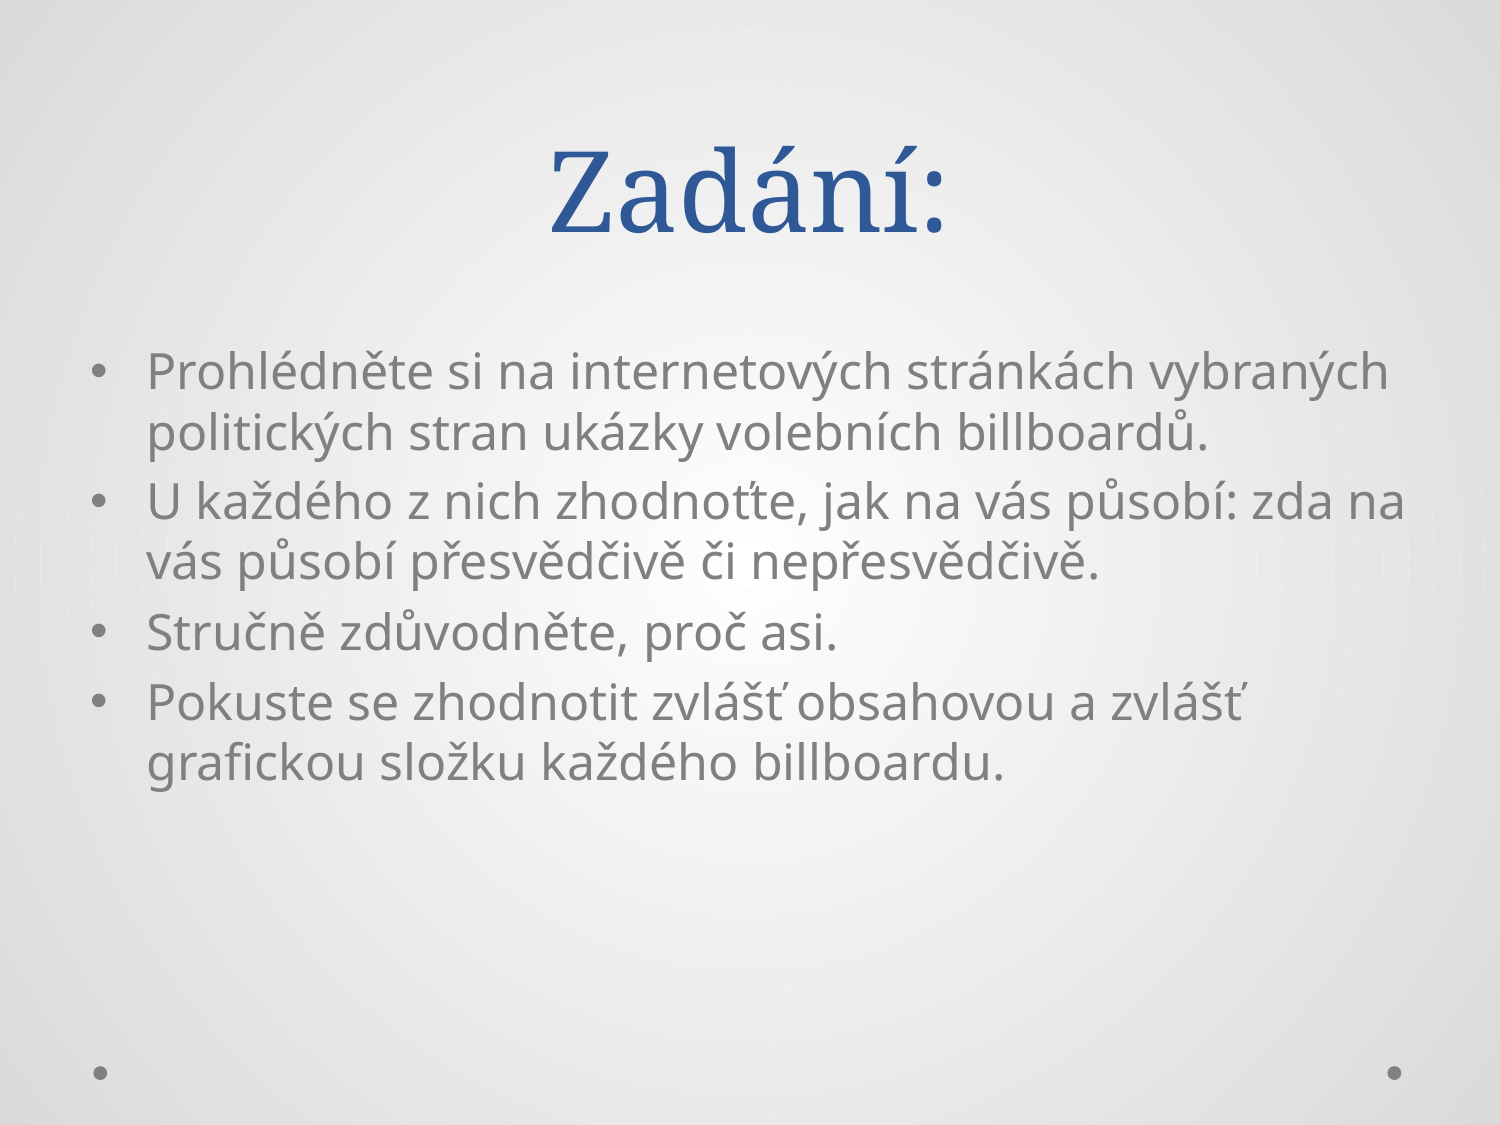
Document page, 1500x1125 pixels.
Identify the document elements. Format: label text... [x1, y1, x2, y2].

title Zadání: [75, 0, 1425, 262]
list Prohlédněte si na internetových stránkách vybraných politických stran ukázky volebních billboardů. U každého z nich zhodnoťte, jak na vás působí: zda na vás působí přesvědčivě či nepřesvědčivě. Stručně zdůvodněte, proč asi. Pokuste se zhodnotit zvlášť obsahovou a zvlášť grafickou složku každého billboardu. [75, 262, 1425, 1005]
